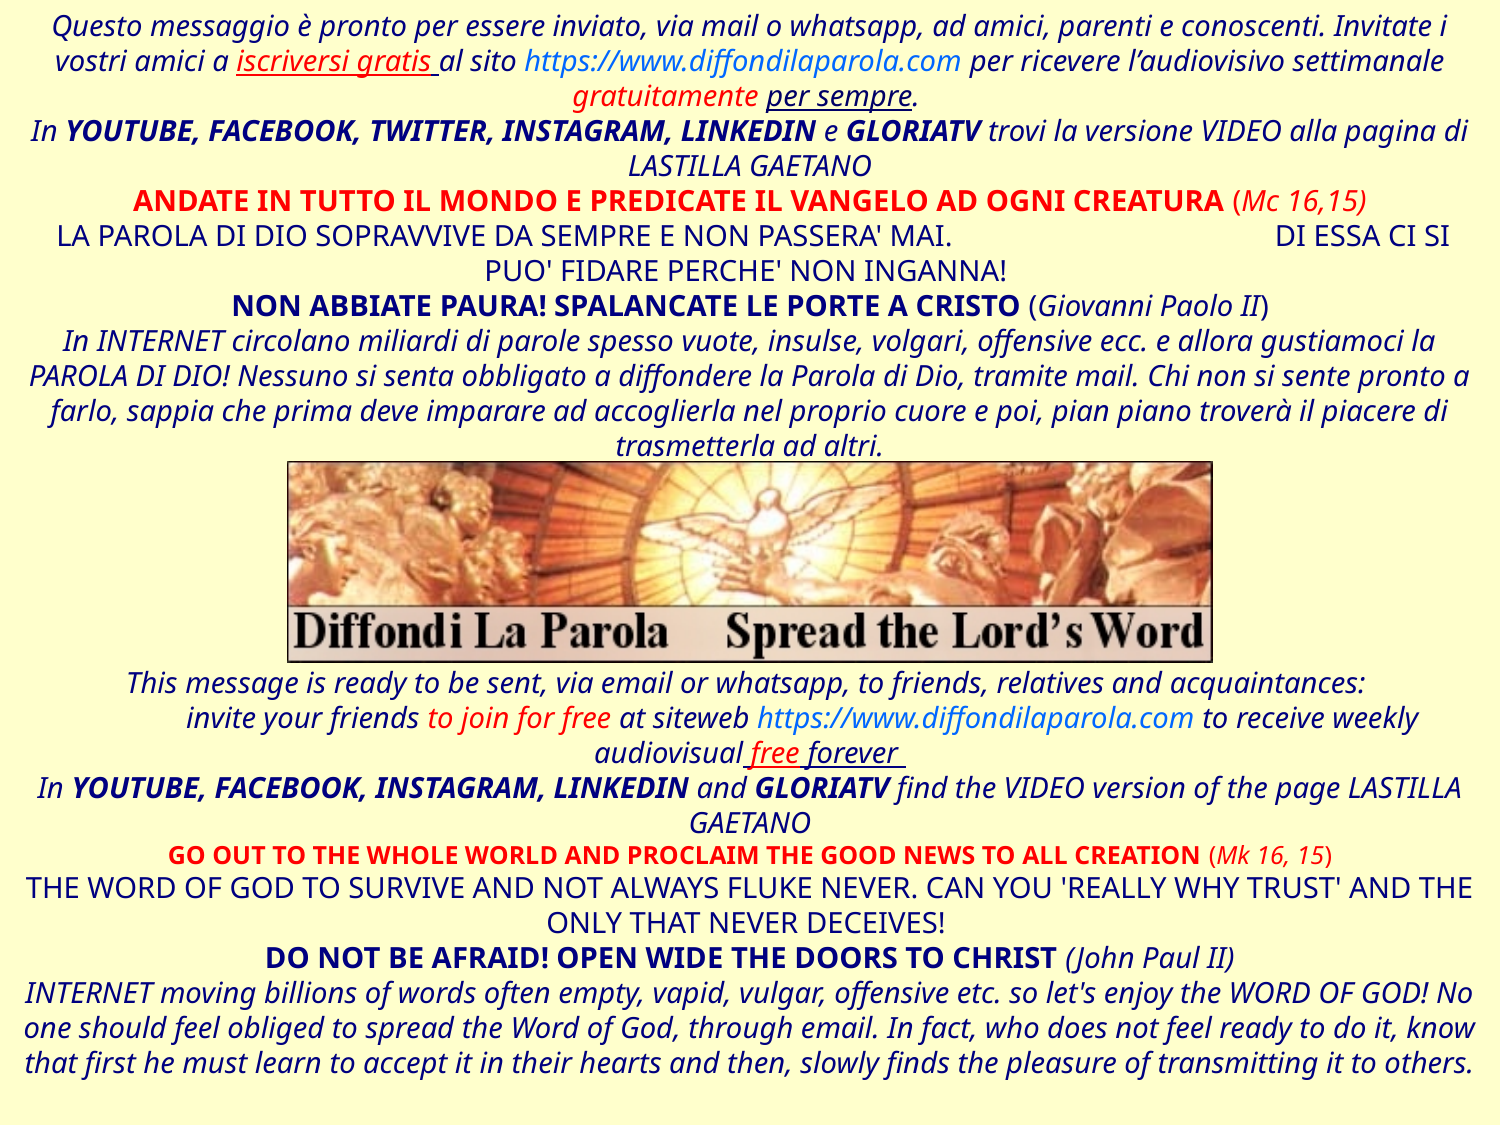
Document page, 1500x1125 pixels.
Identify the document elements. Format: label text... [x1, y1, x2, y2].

text_box Questo messaggio è pronto per essere inviato, via mail o whatsapp, ad amici, parenti e conoscenti. Invitate i vostri amici a iscriversi gratis al sito https://www.diffondilaparola.com per ricevere l’audiovisivo settimanale gratuitamente per sempre. In YOUTUBE, FACEBOOK, TWITTER, INSTAGRAM, LINKEDIN e GLORIATV trovi la versione VIDEO alla pagina di LASTILLA GAETANO ANDATE IN TUTTO IL MONDO E PREDICATE IL VANGELO AD OGNI CREATURA (Mc 16,15) LA PAROLA DI DIO SOPRAVVIVE DA SEMPRE E NON PASSERA' MAI. DI ESSA CI SI PUO' FIDARE PERCHE' NON INGANNA! NON ABBIATE PAURA! SPALANCATE LE PORTE A CRISTO (Giovanni Paolo II) In INTERNET circolano miliardi di parole spesso vuote, insulse, volgari, offensive ecc. e allora gustiamoci la PAROLA DI DIO! Nessuno si senta obbligato a diffondere la Parola di Dio, tramite mail. Chi non si sente pronto a farlo, sappia che prima deve imparare ad accoglierla nel proprio cuore e poi, pian piano troverà il piacere di trasmetterla ad altri. [0, 0, 1500, 470]
picture [287, 461, 1213, 663]
text_box This message is ready to be sent, via email or whatsapp, to friends, relatives and acquaintances: invite your friends to join for free at siteweb https://www.diffondilaparola.com to receive weekly audiovisual free forever In YOUTUBE, FACEBOOK, INSTAGRAM, LINKEDIN and GLORIATV find the VIDEO version of the page LASTILLA GAETANO GO OUT TO THE WHOLE WORLD AND PROCLAIM THE GOOD NEWS TO ALL CREATION (Mk 16, 15) THE WORD OF GOD TO SURVIVE AND NOT ALWAYS FLUKE NEVER. CAN YOU 'REALLY WHY TRUST' AND THE ONLY THAT NEVER DECEIVES! DO NOT BE AFRAID! OPEN WIDE THE DOORS TO CHRIST (John Paul II) INTERNET moving billions of words often empty, vapid, vulgar, offensive etc. so let's enjoy the WORD OF GOD! No one should feel obliged to spread the Word of God, through email. In fact, who does not feel ready to do it, know that first he must learn to accept it in their hearts and then, slowly finds the pleasure of transmitting it to others. [0, 657, 1500, 1087]
